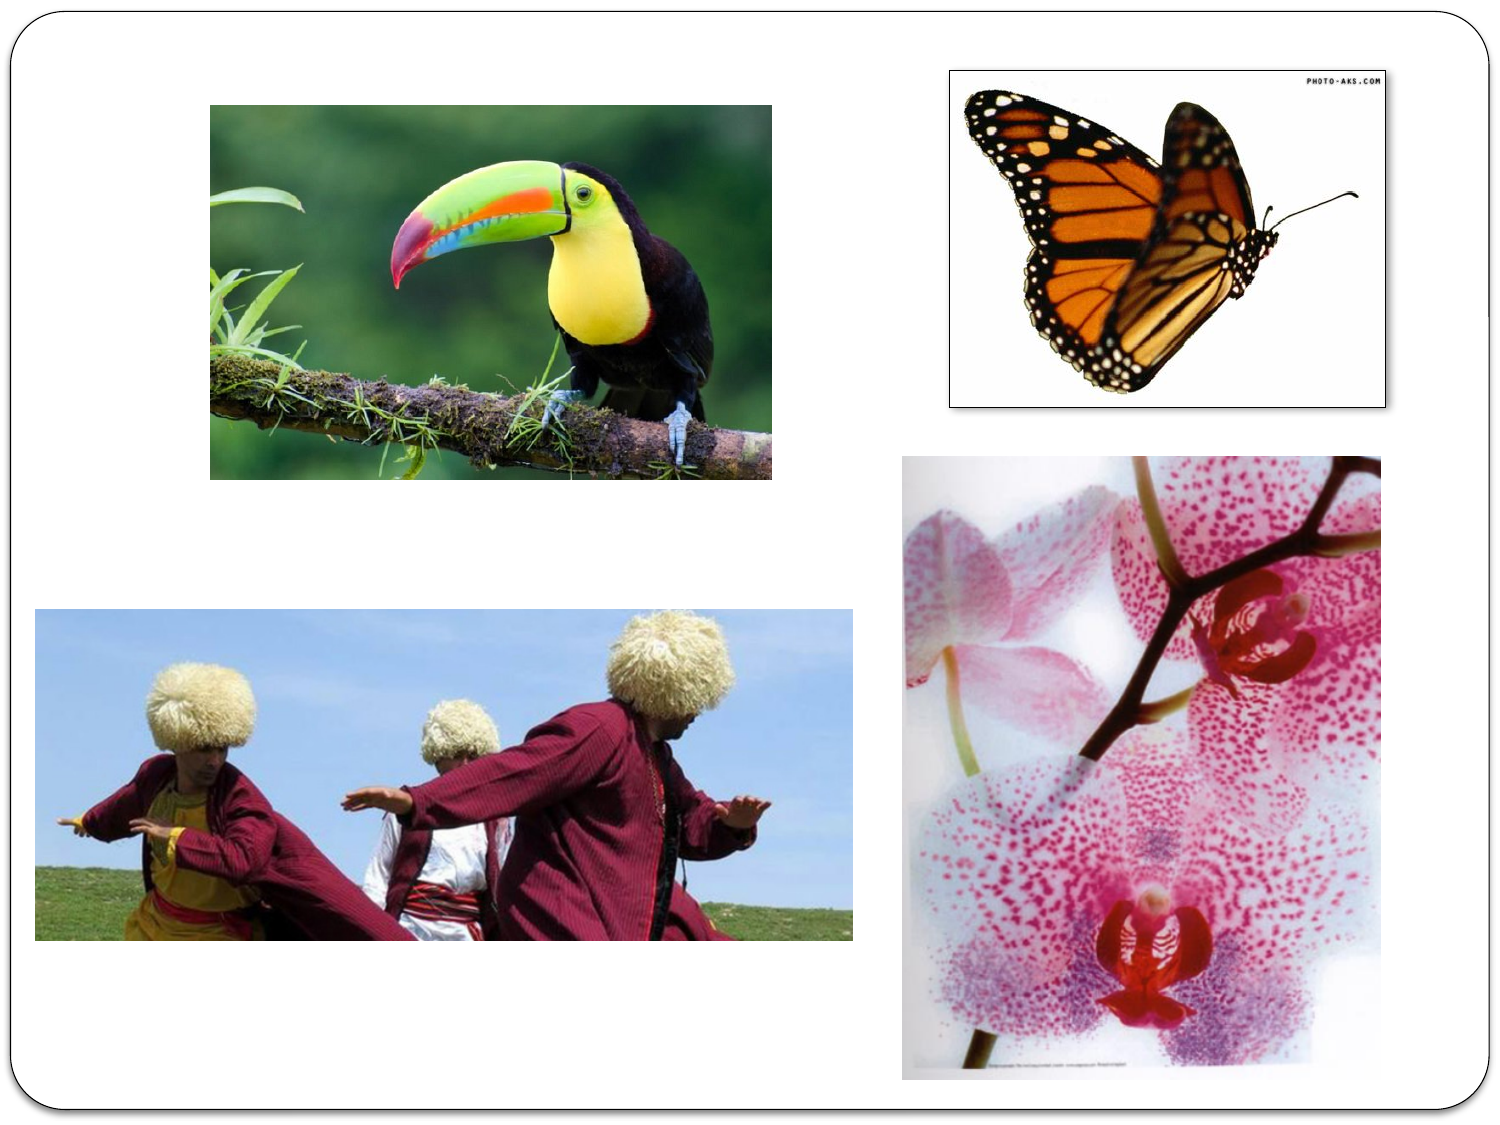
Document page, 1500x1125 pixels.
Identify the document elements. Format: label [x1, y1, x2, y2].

list [34, 609, 853, 941]
picture [902, 456, 1381, 1080]
picture [210, 105, 772, 481]
picture [948, 70, 1386, 407]
